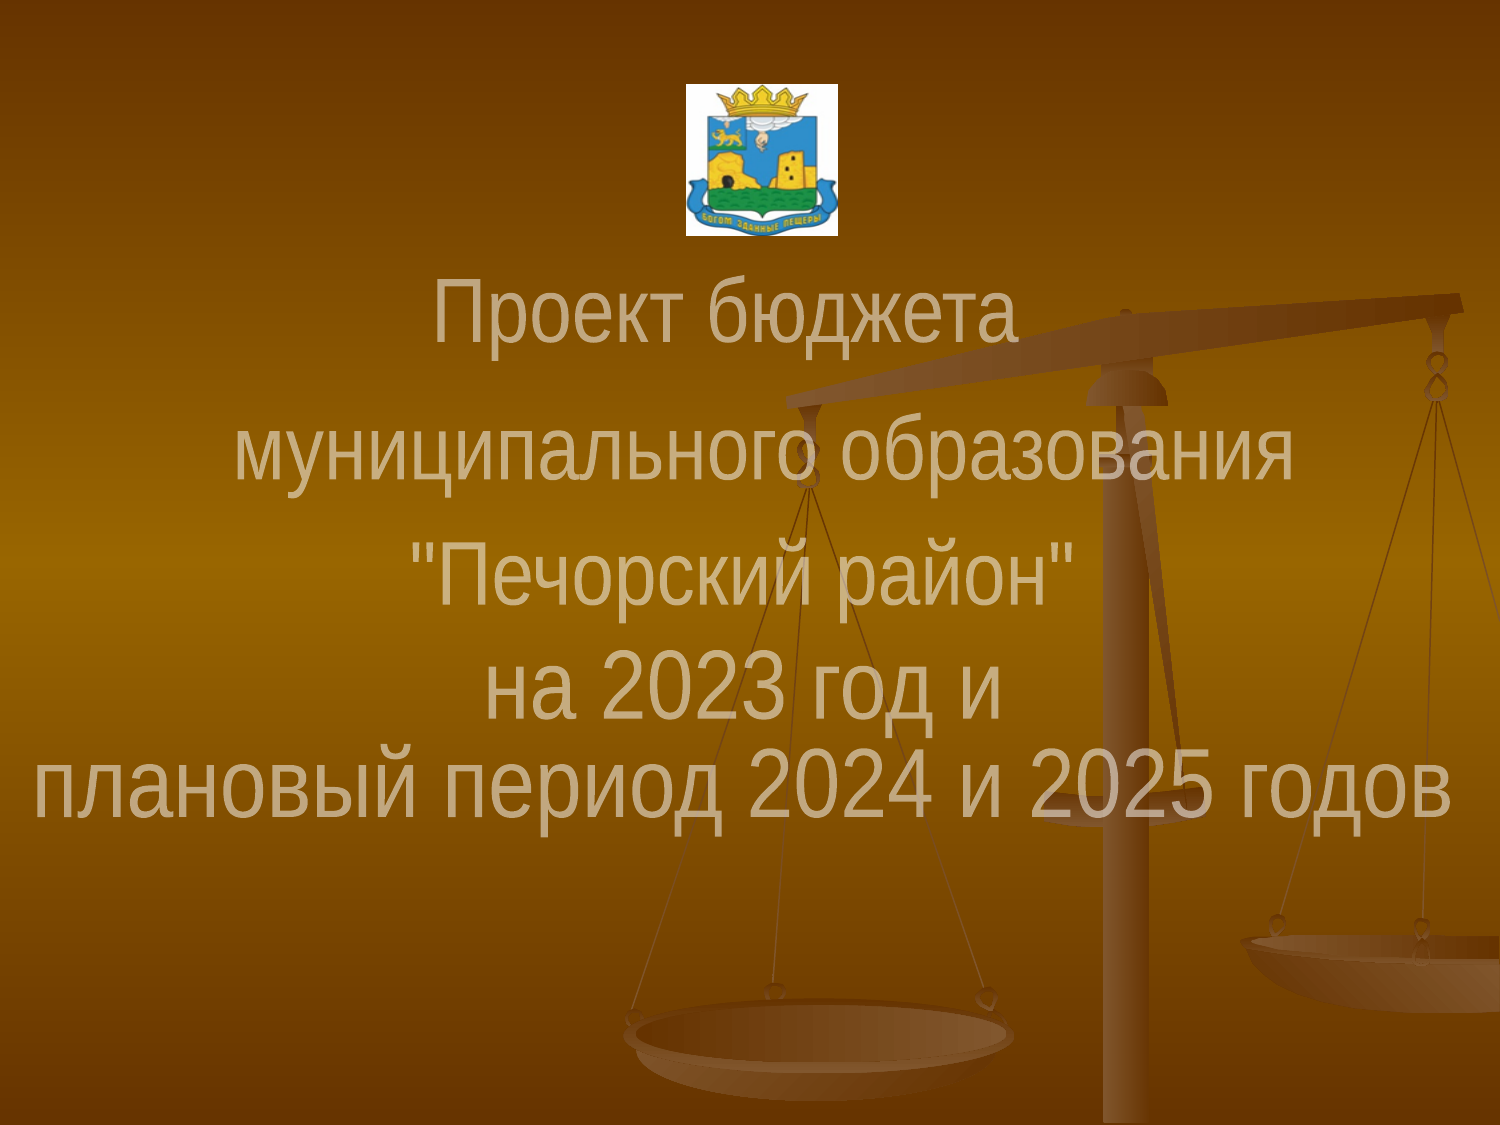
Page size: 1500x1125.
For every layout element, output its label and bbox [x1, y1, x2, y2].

picture [686, 84, 838, 237]
